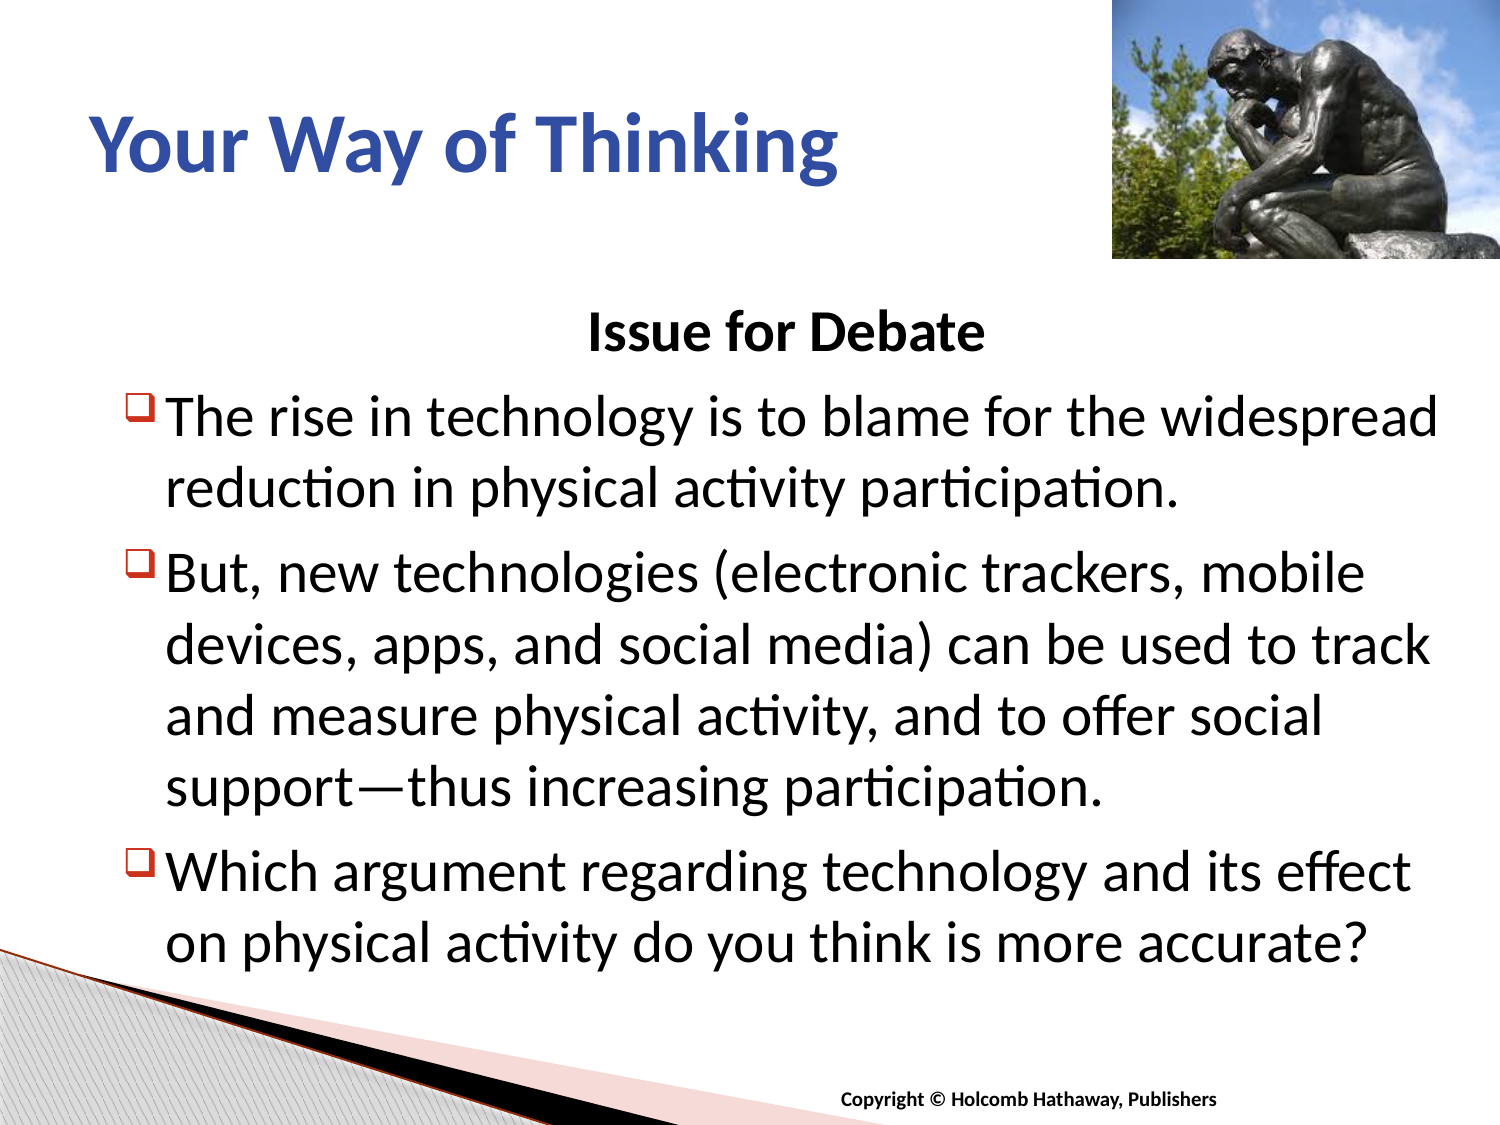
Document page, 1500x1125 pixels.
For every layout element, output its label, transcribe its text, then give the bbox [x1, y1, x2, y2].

footer Copyright © Holcomb Hathaway, Publishers [718, 1072, 1237, 1118]
title Your Way of Thinking [75, 45, 1106, 233]
picture [1112, 0, 1500, 259]
list Issue for Debate The rise in technology is to blame for the widespread reduction in physical activity participation. But, new technologies (electronic trackers, mobile devices, apps, and social media) can be used to track and measure physical activity, and to offer social support—thus increasing participation. Which argument regarding technology and its effect on physical activity do you think is more accurate? [89, 284, 1467, 1048]
